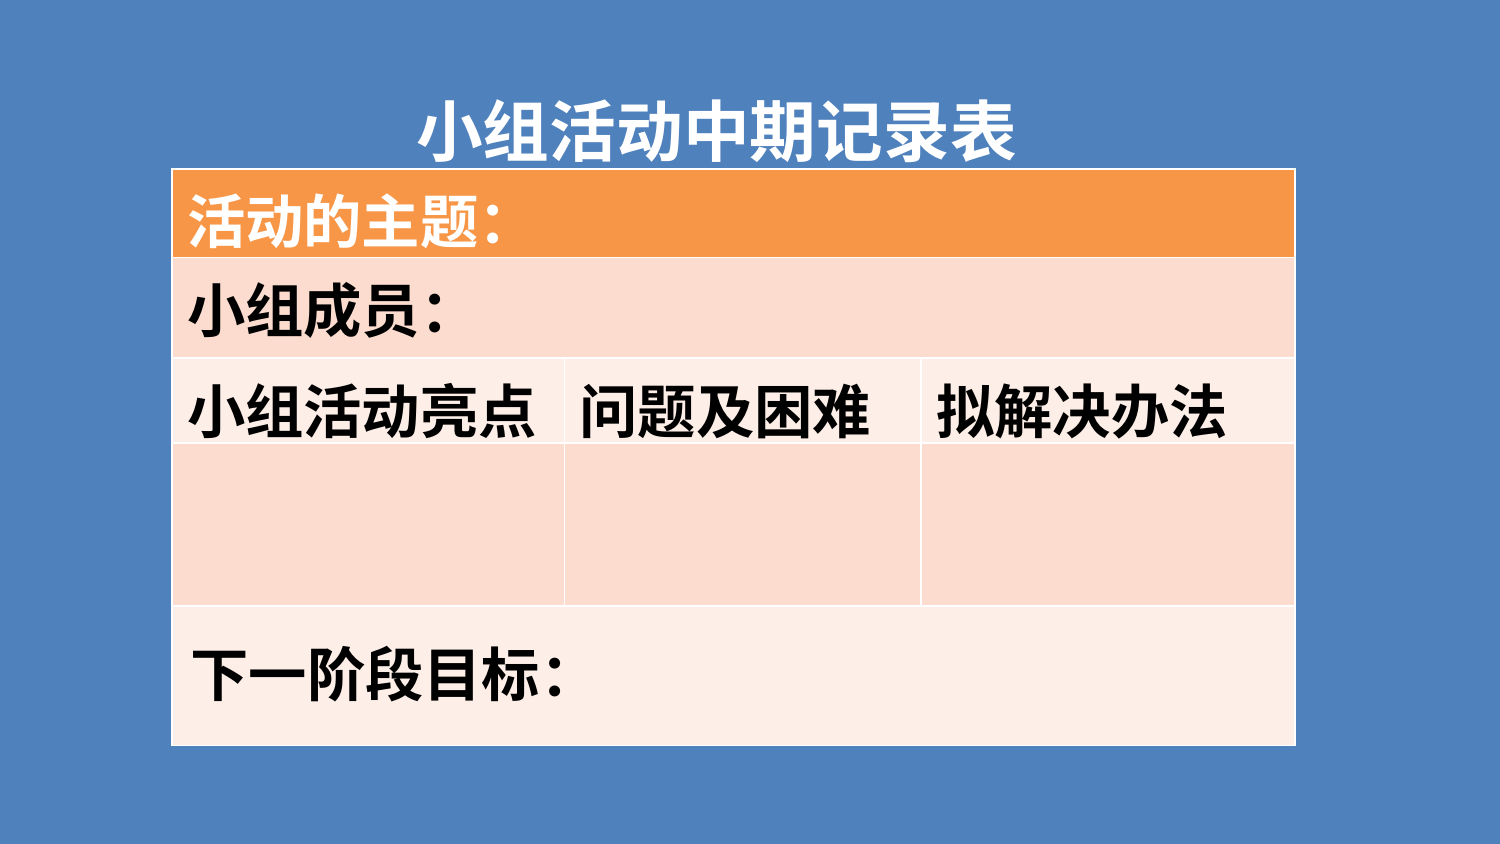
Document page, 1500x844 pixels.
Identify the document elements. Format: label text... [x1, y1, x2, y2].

table_cell [565, 444, 920, 605]
table_cell 小组活动亮点 [173, 359, 564, 442]
table_cell 拟解决办法 [922, 359, 1294, 442]
table_cell 小组成员： [173, 258, 1294, 357]
table_header 活动的主题： [173, 170, 1294, 257]
text_box 小组活动中期记录表 [401, 66, 1032, 168]
table_cell [173, 444, 564, 605]
table_cell [922, 444, 1294, 605]
table_cell 问题及困难 [565, 359, 920, 442]
text_box 下一阶段目标： [175, 616, 614, 716]
table_cell [173, 607, 1294, 745]
